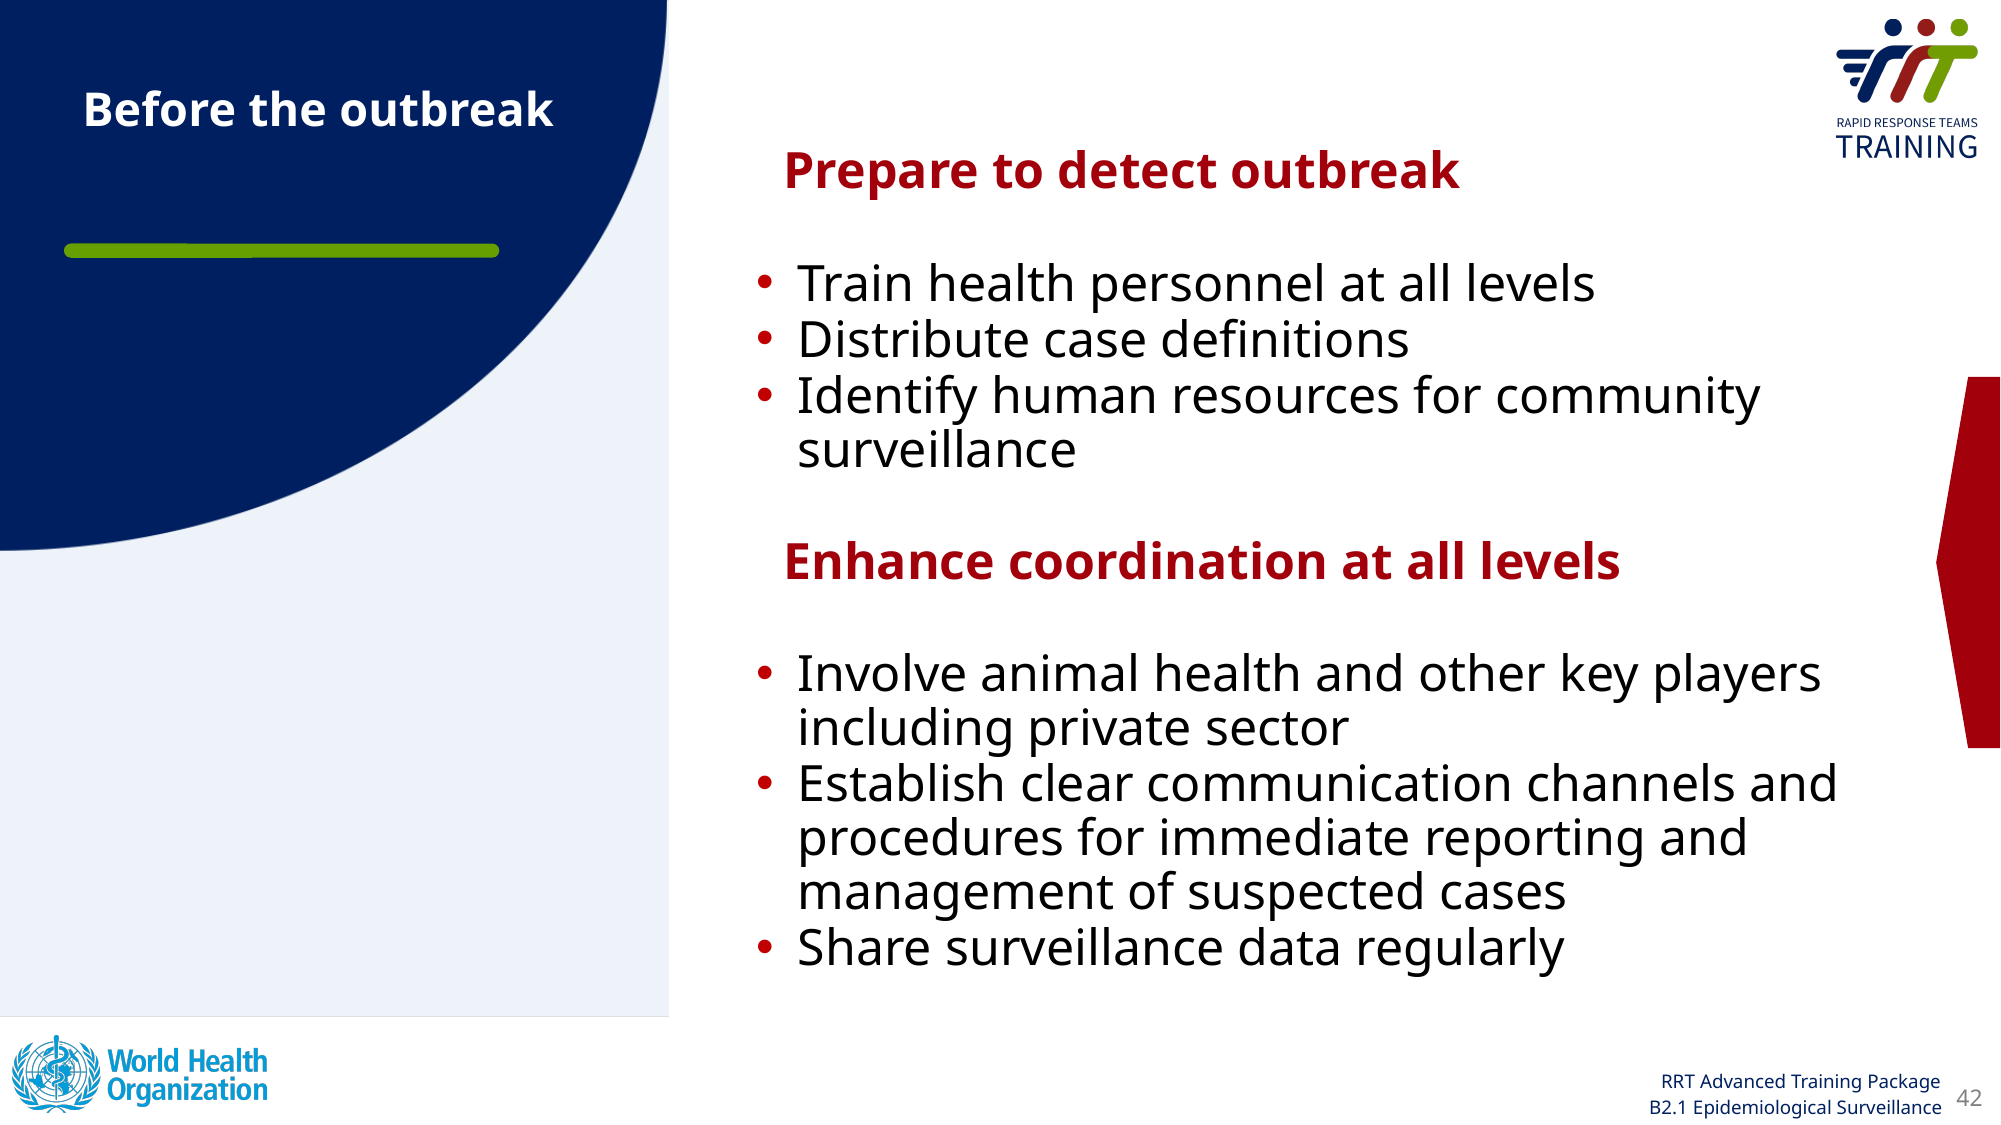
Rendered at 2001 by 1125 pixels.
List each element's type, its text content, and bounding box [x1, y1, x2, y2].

picture [12, 1035, 267, 1113]
picture [58, 1050, 64, 1058]
picture [0, 0, 669, 1018]
list Prepare to detect outbreak Train health personnel at all levels Distribute case definitions Identify human resources for community surveillance Enhance coordination at all levels Involve animal health and other key players including private sector Establish clear communication channels and procedures for immediate reporting and management of suspected cases Share surveillance data regularly [700, 137, 1937, 1049]
picture [12, 1083, 48, 1113]
title Before the outbreak [74, 77, 611, 167]
picture [1835, 19, 1978, 167]
